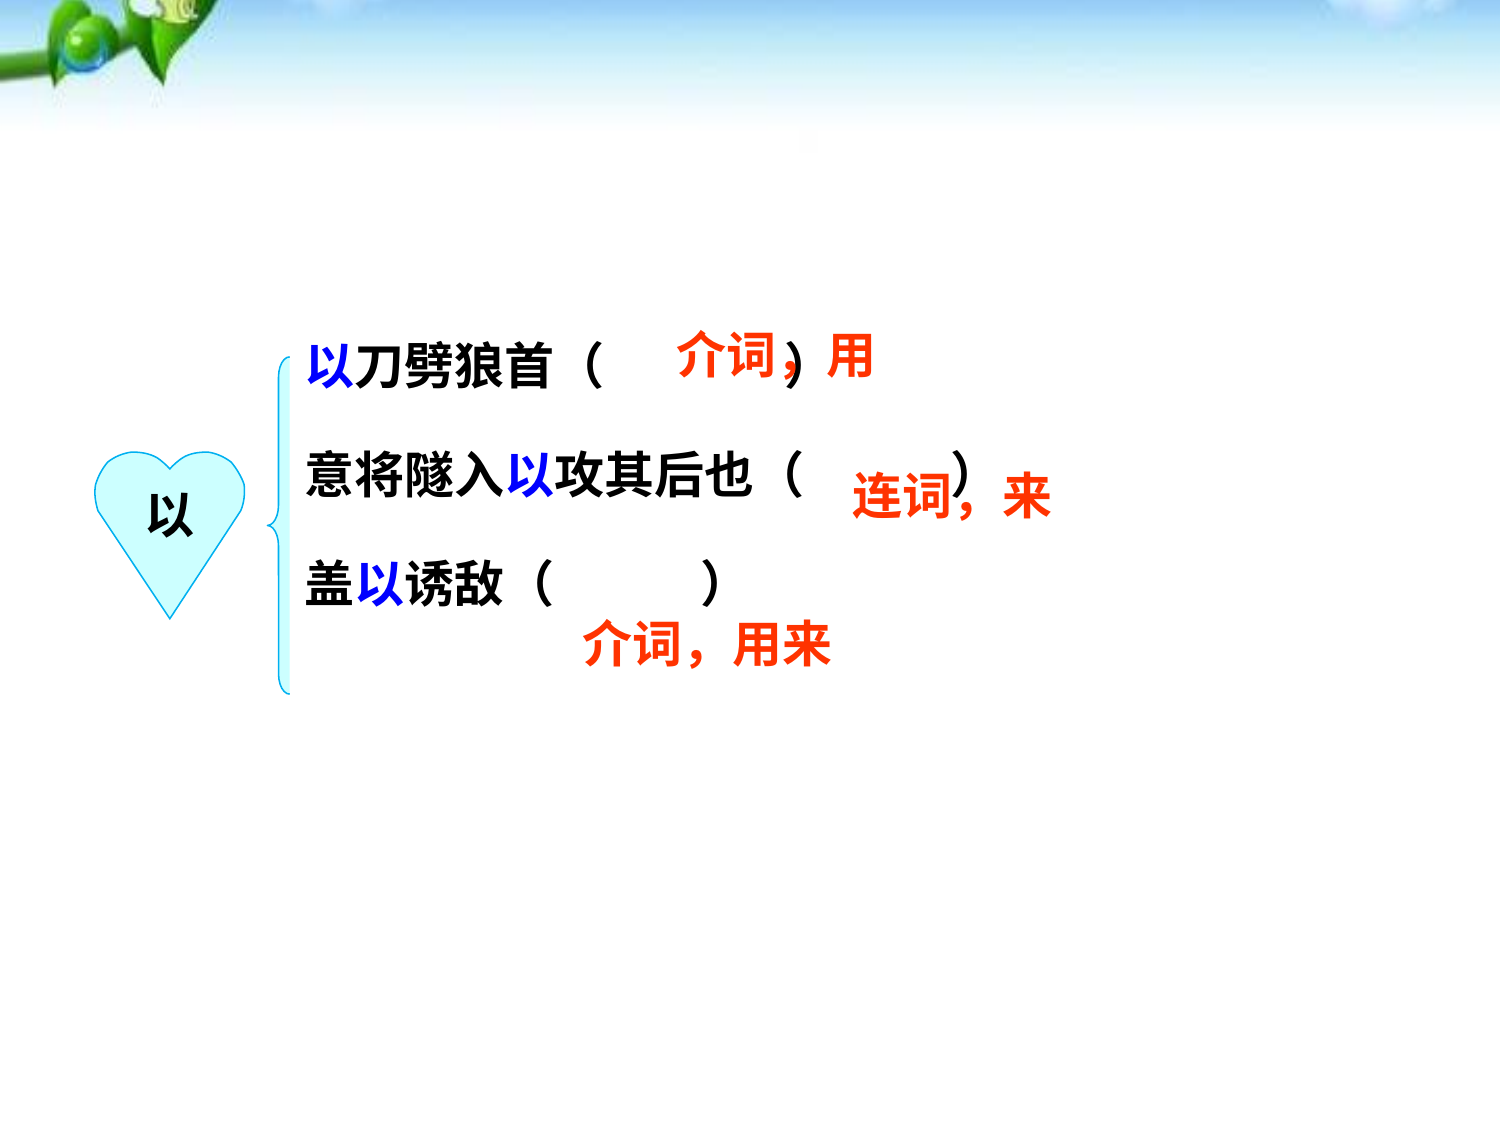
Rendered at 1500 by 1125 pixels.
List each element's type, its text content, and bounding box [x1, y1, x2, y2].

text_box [93, 356, 290, 695]
text_box 连词，来 [837, 457, 1109, 532]
picture [0, 0, 1500, 1125]
text_box 介词，用来 [567, 605, 863, 681]
text_box 以刀劈狼首（ ） 意将隧入以攻其后也（ ） 盖以诱敌（ ） [289, 297, 1435, 620]
text_box 介词，用 [661, 316, 950, 392]
